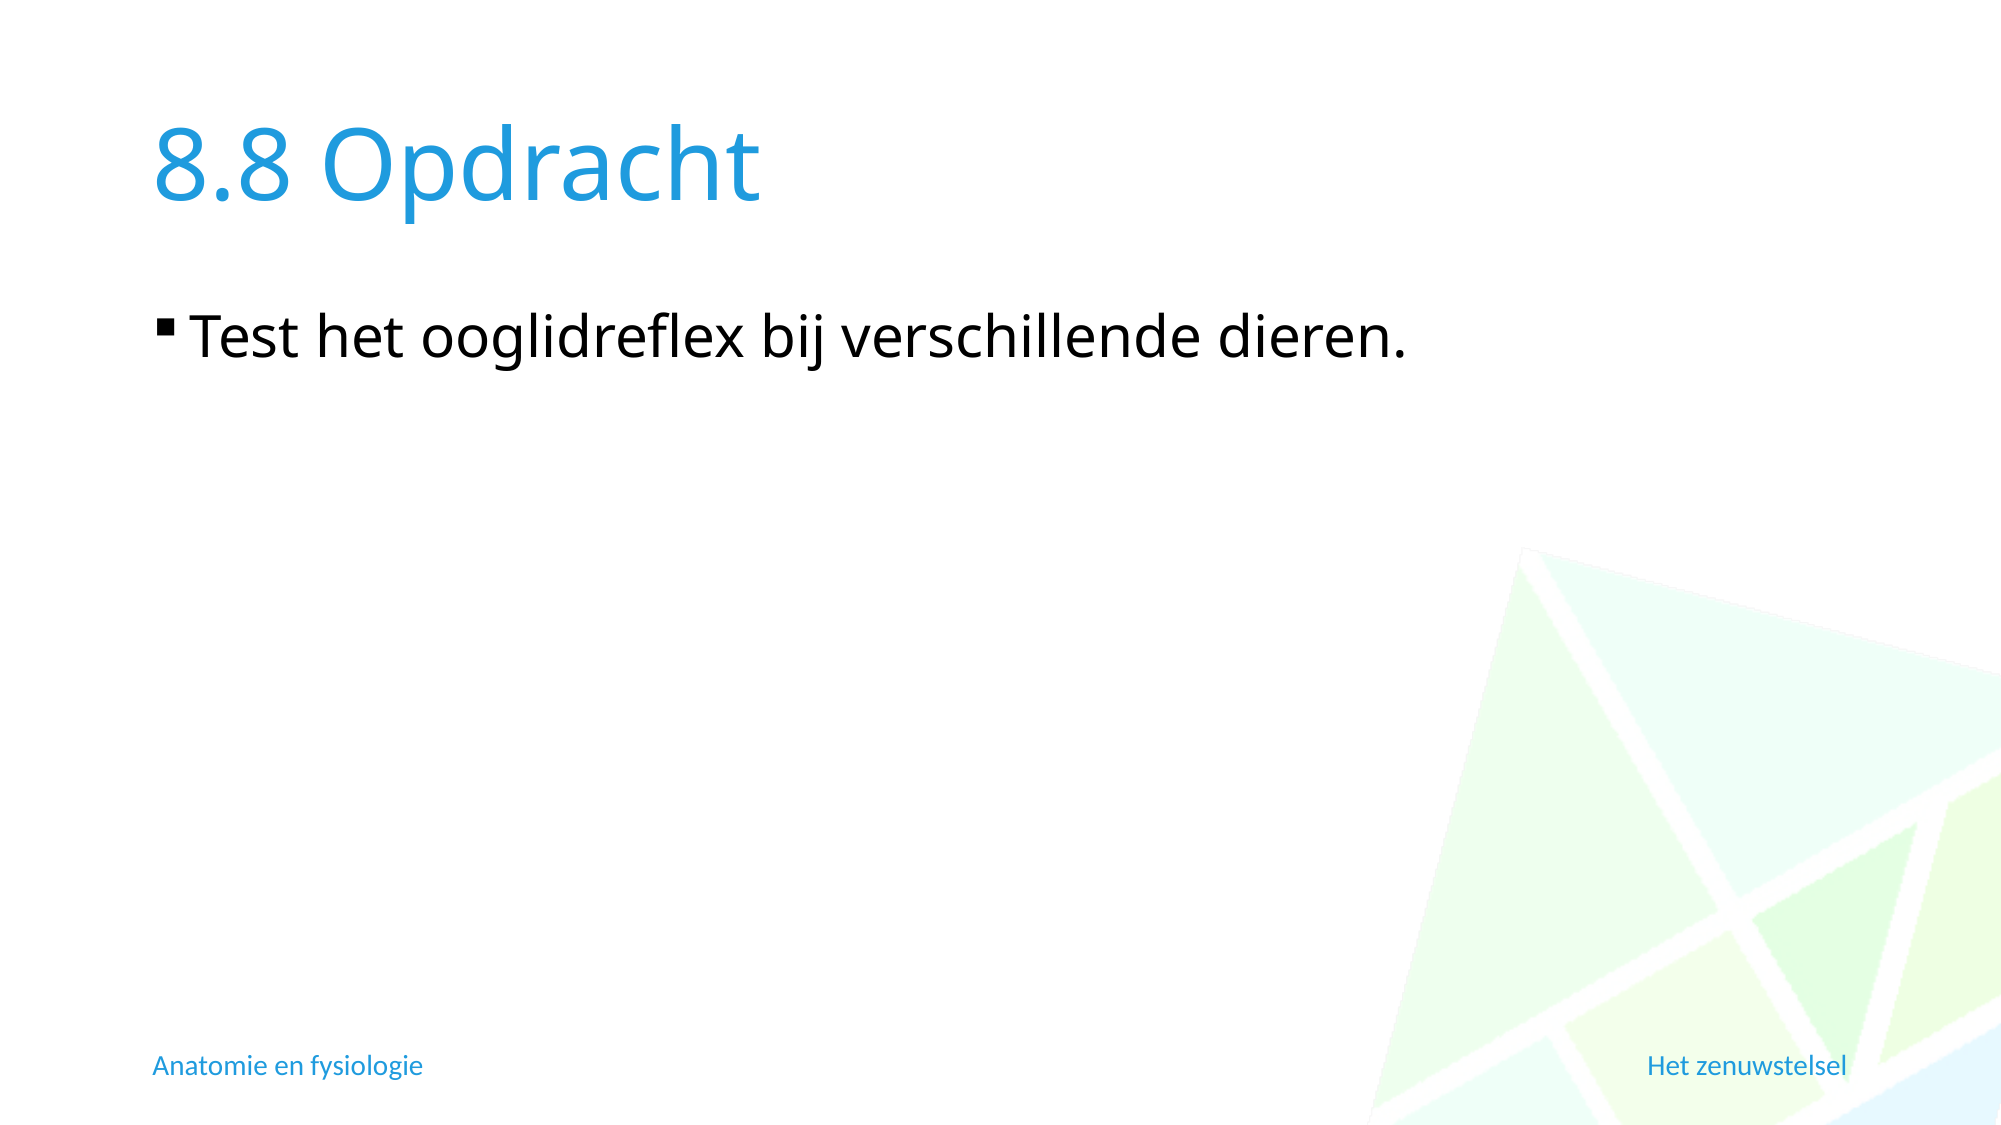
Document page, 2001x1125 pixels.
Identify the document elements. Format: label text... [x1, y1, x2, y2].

list Anatomie en fysiologie [137, 1042, 588, 1103]
list Het zenuwstelsel [1412, 1042, 1863, 1103]
title 8.8 Opdracht [137, 59, 1863, 278]
list Test het ooglidreflex bij verschillende dieren. [137, 299, 1863, 1014]
